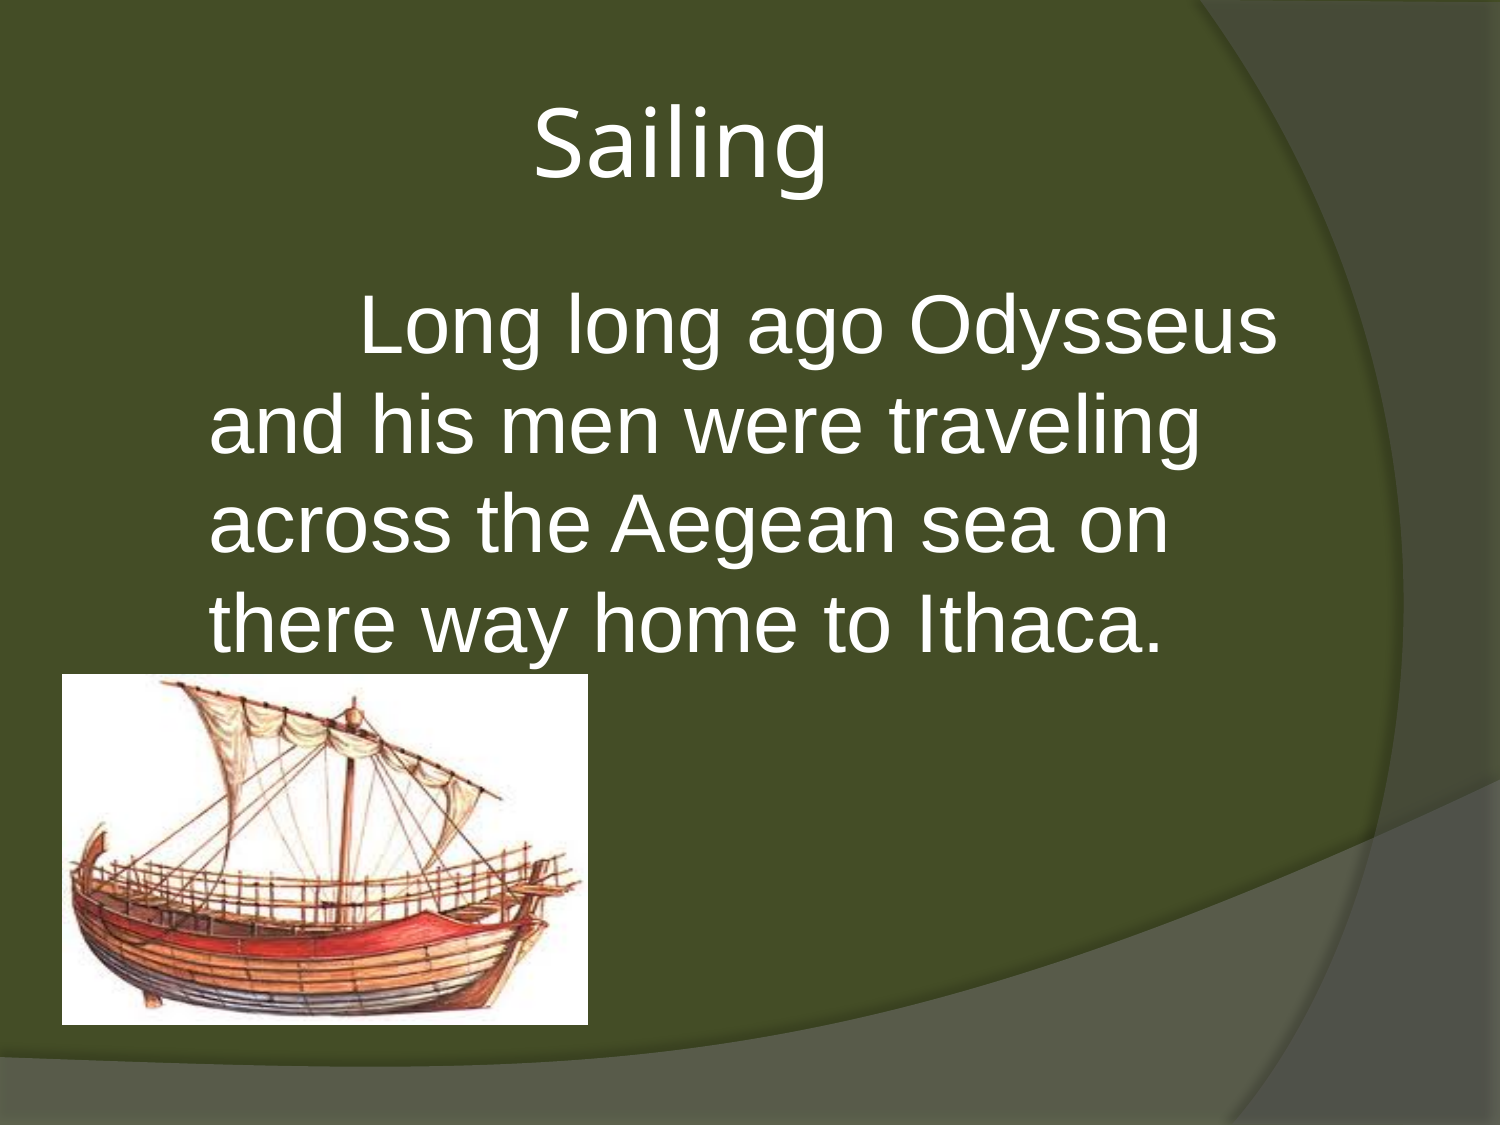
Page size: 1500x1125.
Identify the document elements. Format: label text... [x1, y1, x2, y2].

title Sailing [75, 45, 1300, 233]
picture [62, 674, 588, 1026]
list Long long ago Odysseus and his men were traveling across the Aegean sea on there way home to Ithaca. [75, 262, 1300, 1005]
